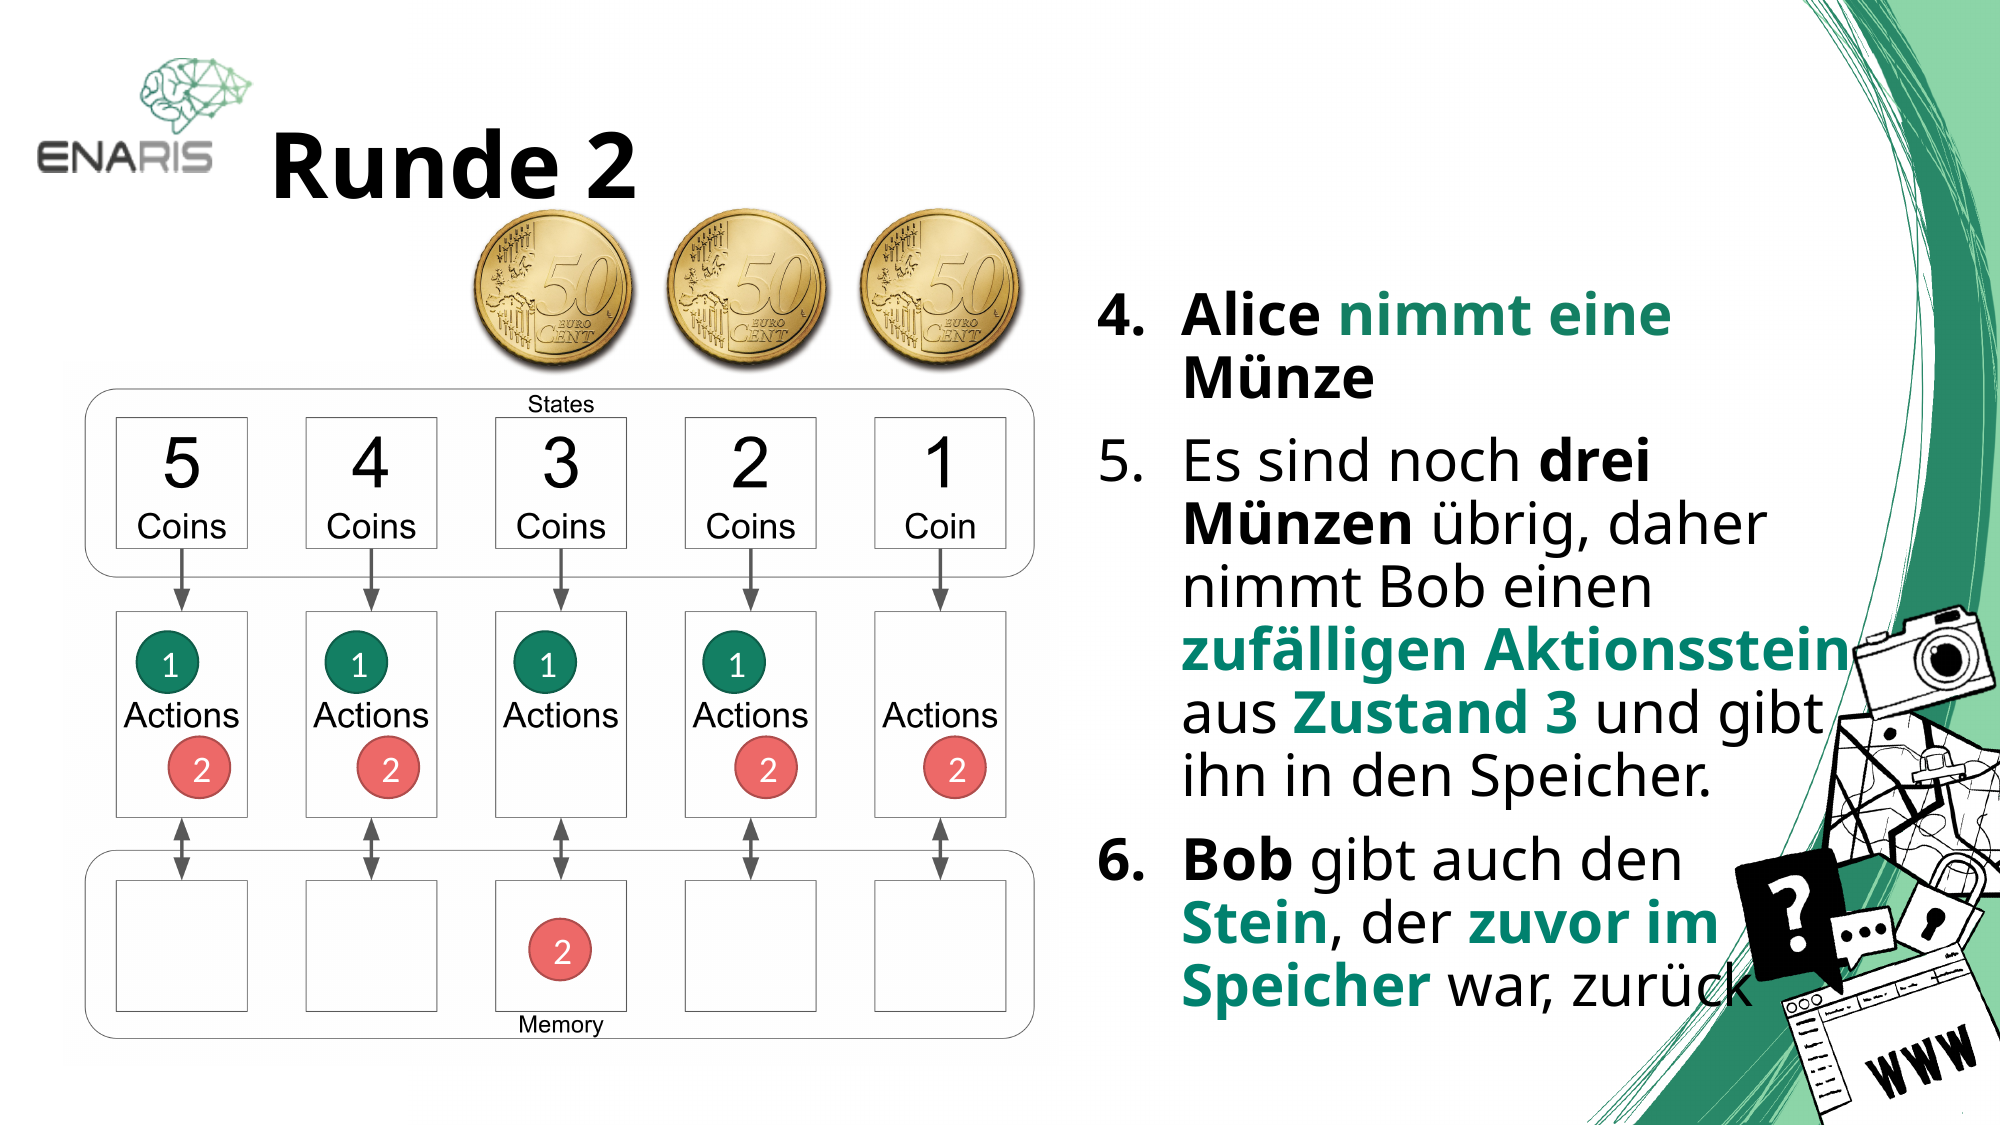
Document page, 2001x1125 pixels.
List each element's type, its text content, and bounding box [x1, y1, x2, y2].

picture [408, 0, 2000, 1125]
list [63, 361, 1059, 1066]
text_box Alice nimmt eine Münze Es sind noch drei Münzen übrig, daher nimmt Bob einen zufälligen Aktionsstein aus Zustand 3 und gibt ihn in den Speicher. Bob gibt auch den Stein, der zuvor im Speicher war, zurück [1082, 277, 1869, 1116]
picture [37, 58, 254, 173]
title Runde 2 [253, 59, 1863, 278]
